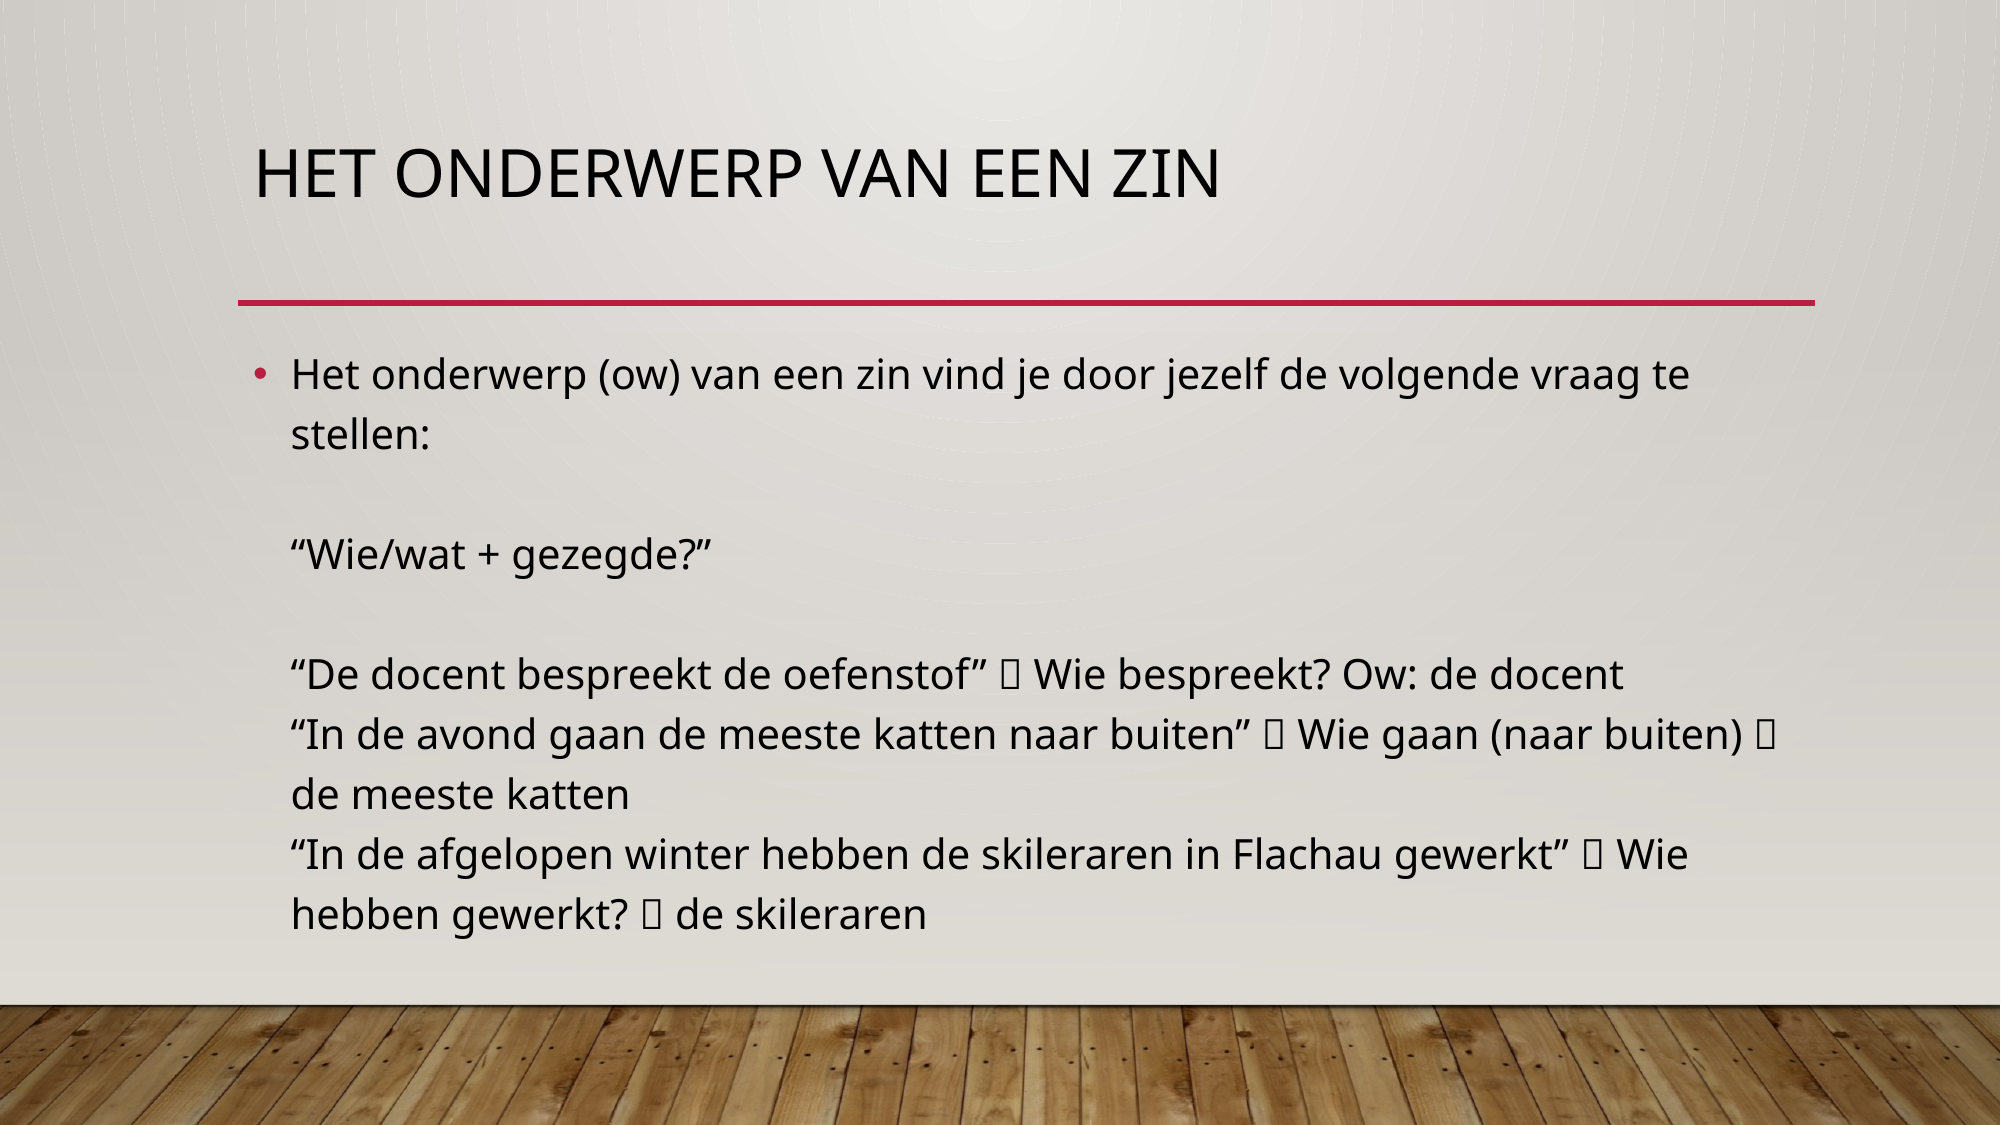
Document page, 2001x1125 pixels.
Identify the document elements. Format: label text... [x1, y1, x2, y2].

title Het onderwerp van een zin [238, 131, 1814, 305]
list Het onderwerp (ow) van een zin vind je door jezelf de volgende vraag te stellen: “Wie/wat + gezegde?” “De docent bespreekt de oefenstof”  Wie bespreekt? Ow: de docent “In de avond gaan de meeste katten naar buiten”  Wie gaan (naar buiten)  de meeste katten “In de afgelopen winter hebben de skileraren in Flachau gewerkt”  Wie hebben gewerkt?  de skileraren [238, 330, 1814, 897]
picture [0, 1005, 2000, 1125]
